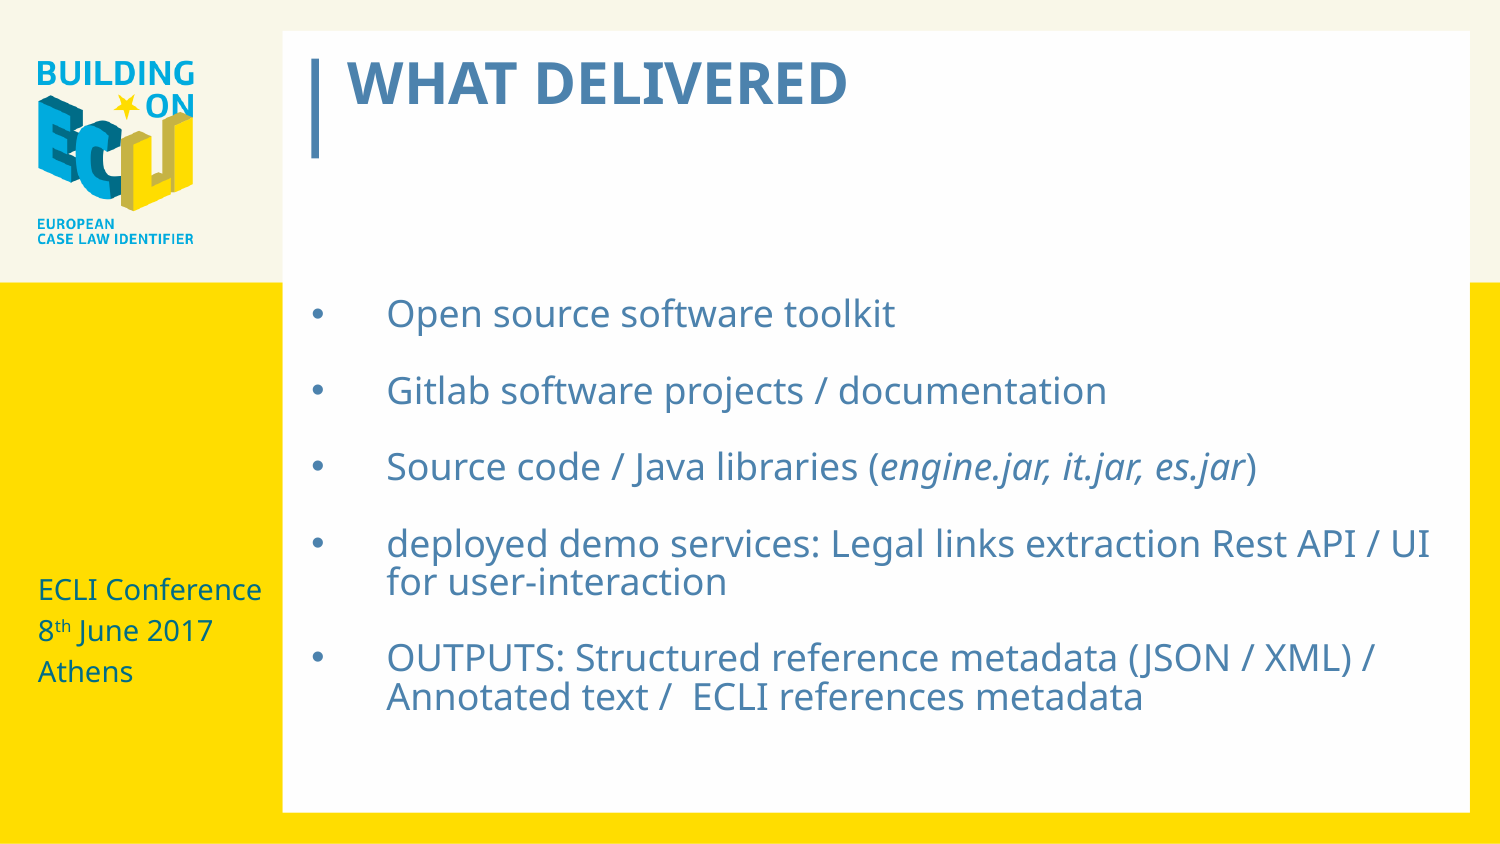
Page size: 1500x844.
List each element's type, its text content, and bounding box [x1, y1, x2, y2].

text_box [311, 58, 319, 159]
text_box Open source software toolkit Gitlab software projects / documentation Source code / Java libraries (engine.jar, it.jar, es.jar) deployed demo services: Legal links extraction Rest API / UI for user-interaction OUTPUTS: Structured reference metadata (JSON / XML) / Annotated text / ECLI references metadata [311, 252, 1443, 718]
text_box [347, 56, 1119, 156]
text_box ECLI Conference 8th June 2017 Athens [37, 571, 279, 712]
picture [0, 0, 1500, 844]
